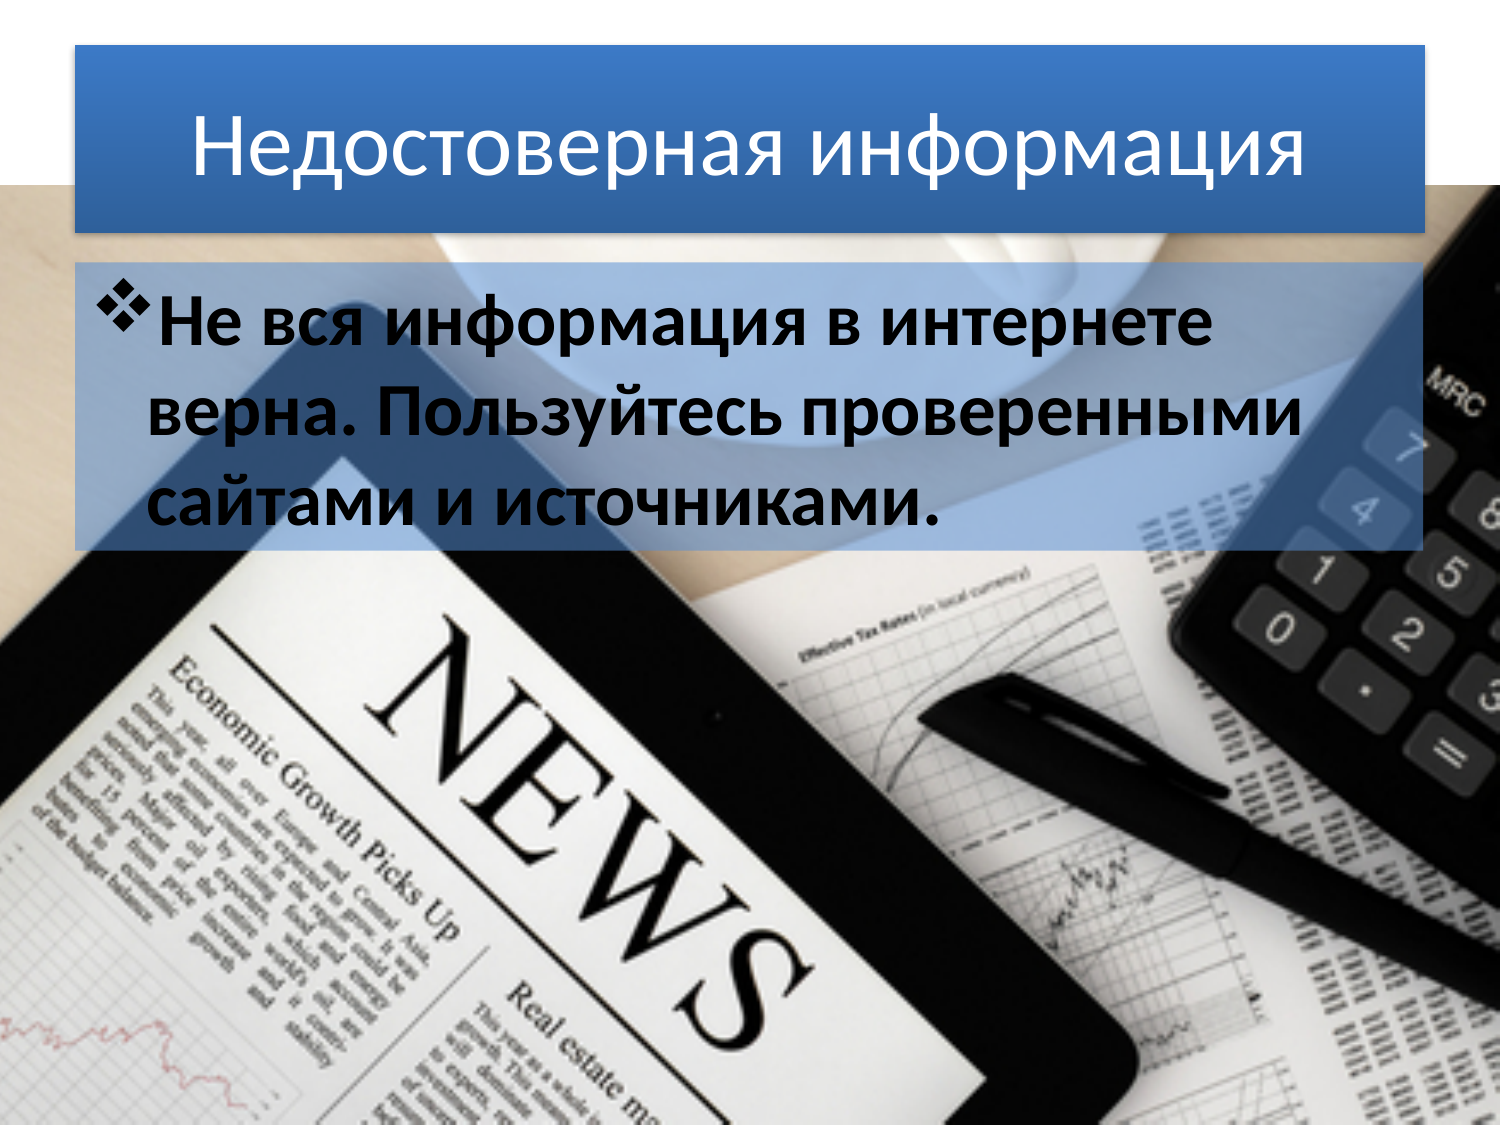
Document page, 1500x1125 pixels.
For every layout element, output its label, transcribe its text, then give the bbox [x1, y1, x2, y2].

picture [0, 185, 1500, 1125]
title Недостоверная информация [75, 45, 1425, 184]
